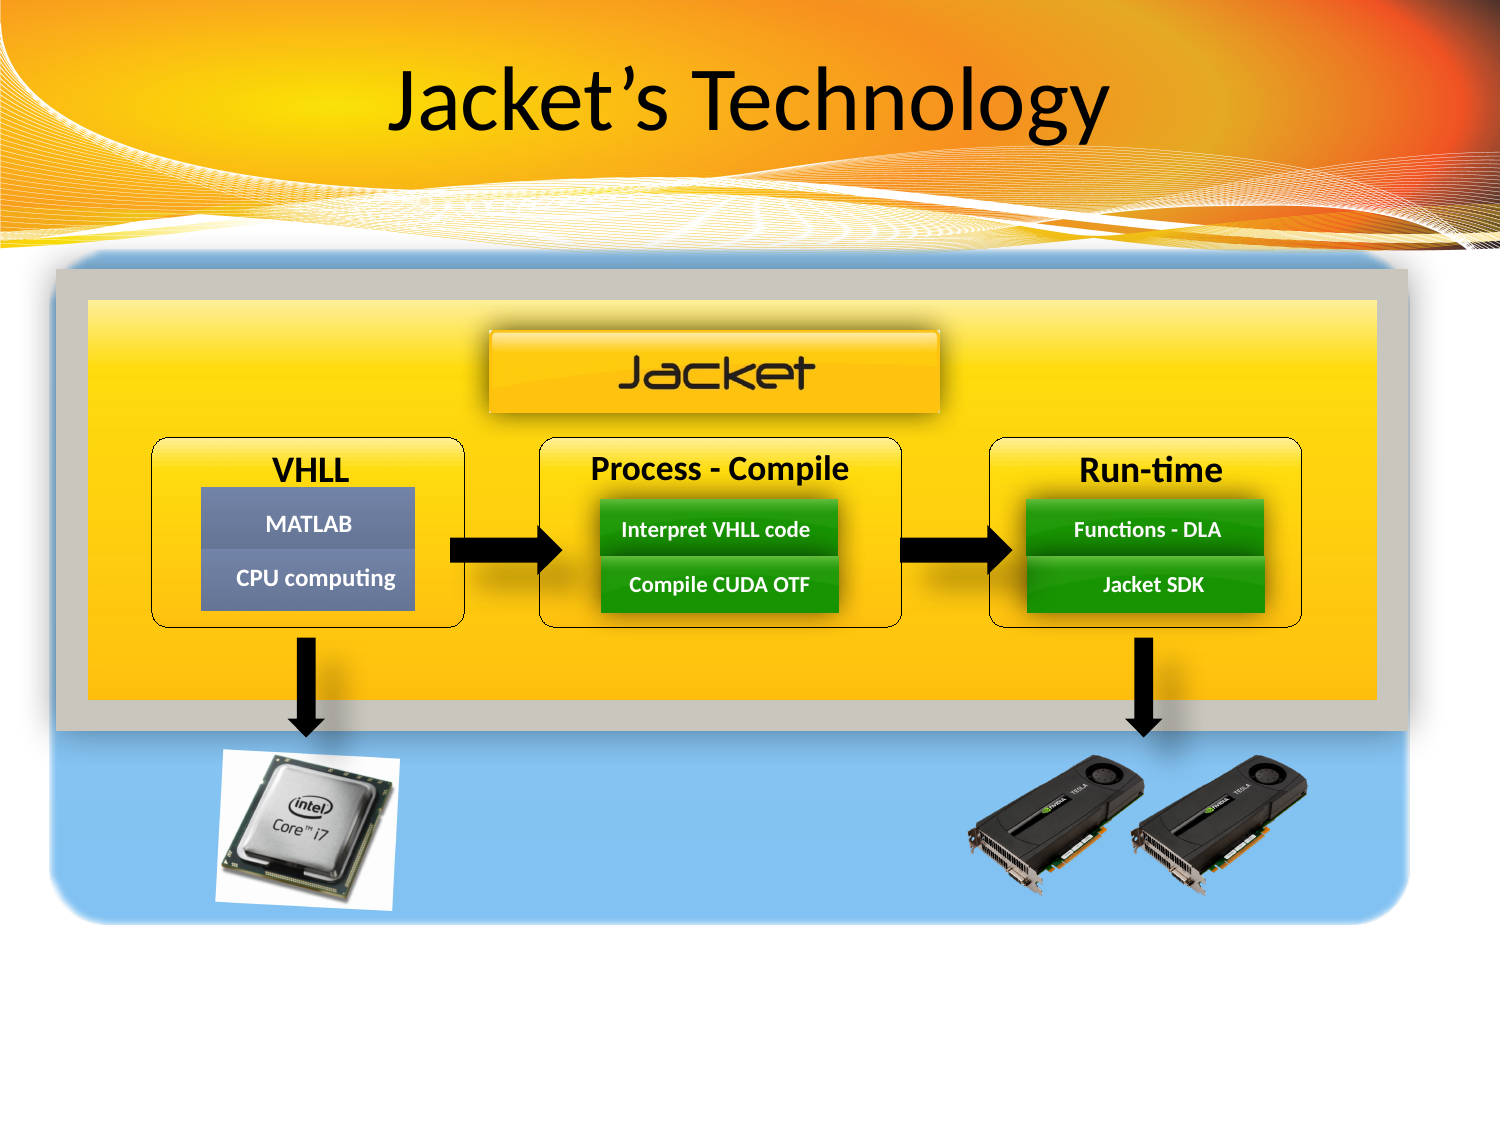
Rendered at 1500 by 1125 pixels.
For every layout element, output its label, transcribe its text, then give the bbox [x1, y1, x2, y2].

picture [0, 0, 1500, 1125]
title Jacket’s Technology [75, 0, 1425, 188]
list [87, 299, 1378, 701]
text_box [151, 437, 465, 628]
